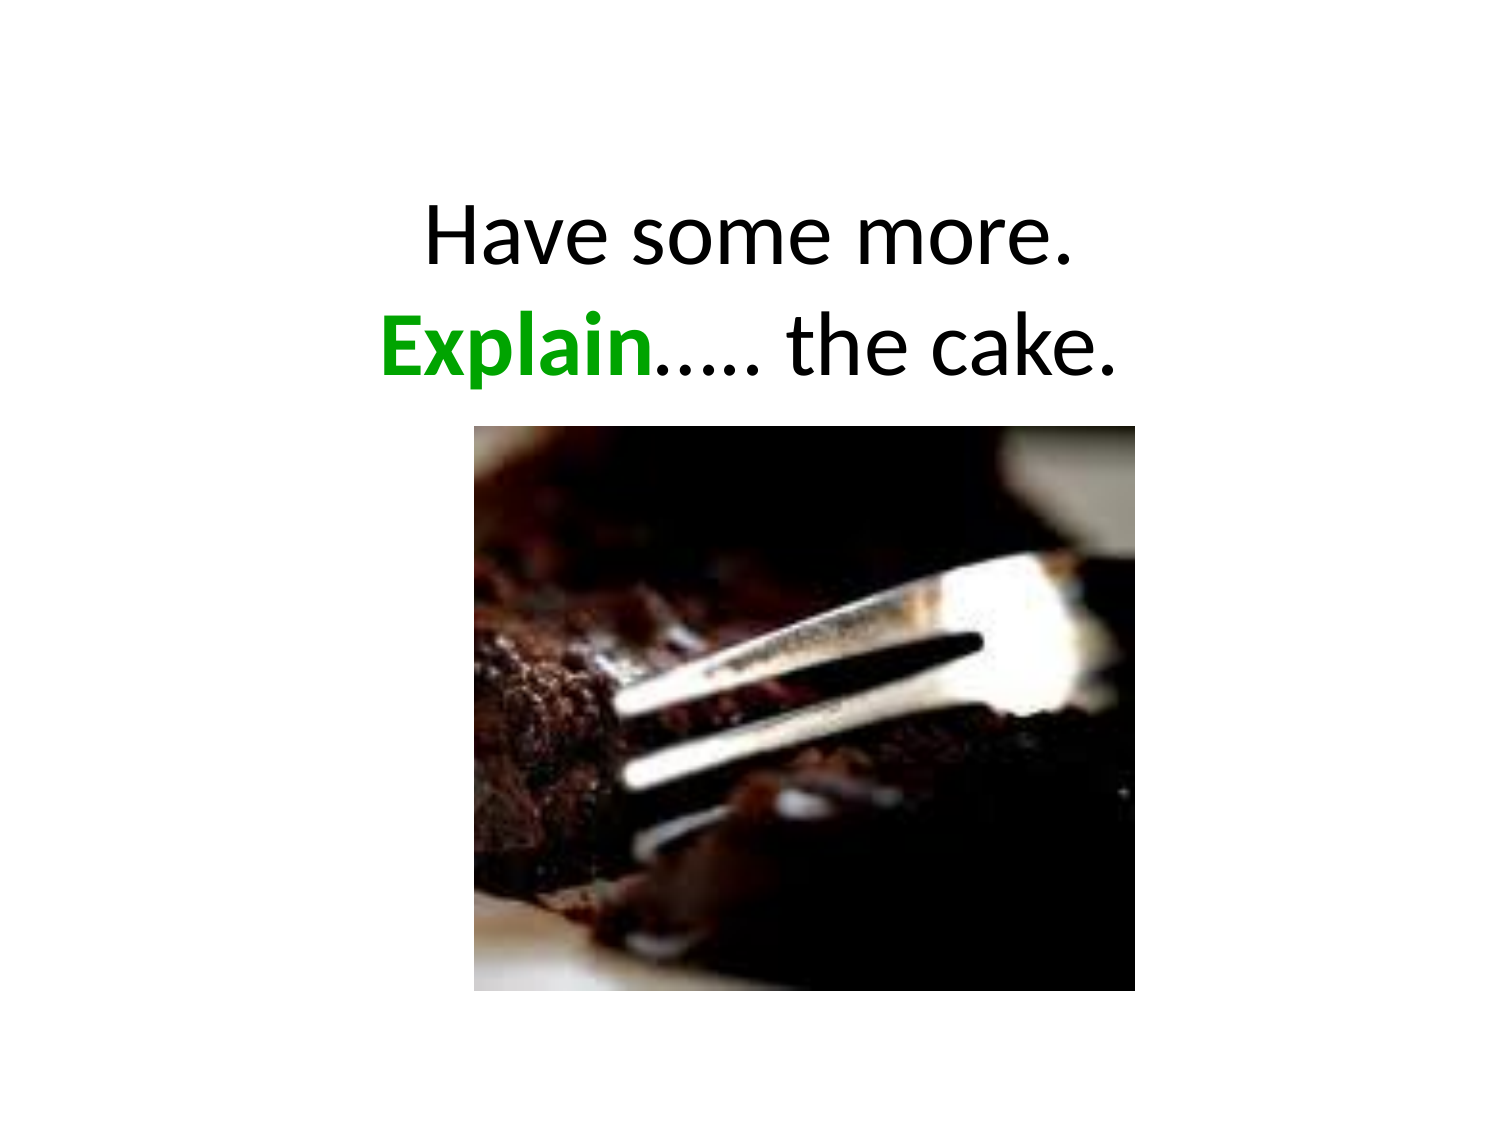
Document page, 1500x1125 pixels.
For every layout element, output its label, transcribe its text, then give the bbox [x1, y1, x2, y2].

picture [474, 425, 1135, 991]
title Have some more. Explain….. the cake. [75, 145, 1425, 491]
